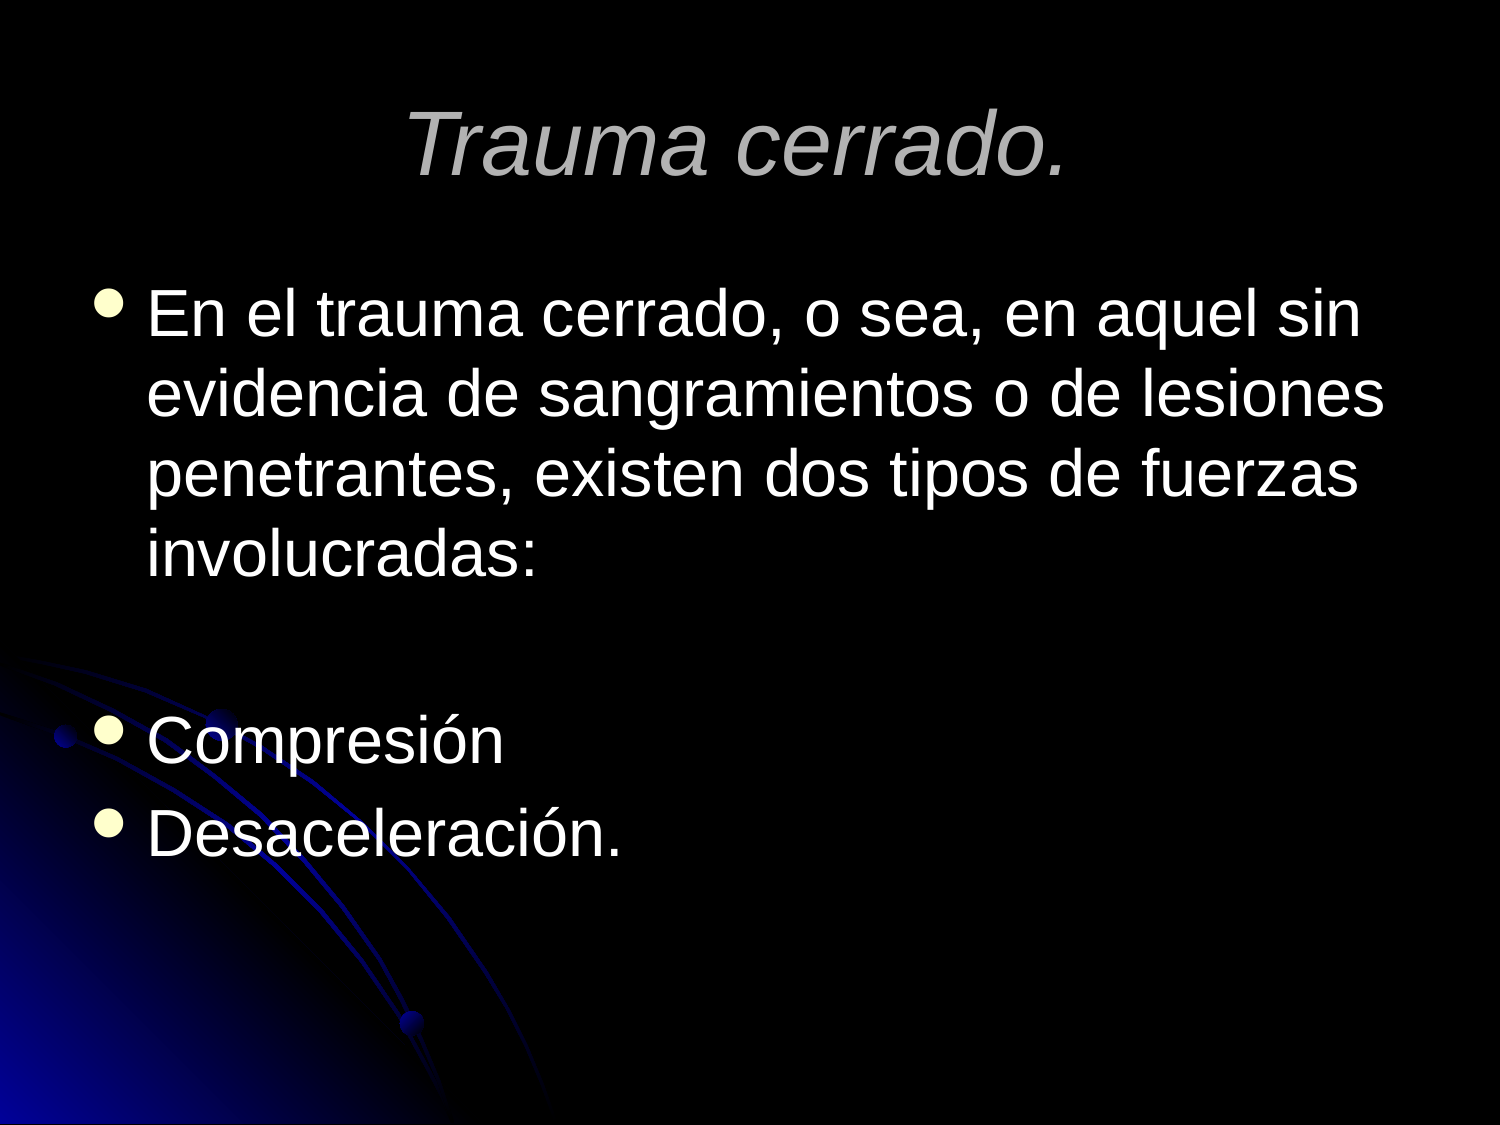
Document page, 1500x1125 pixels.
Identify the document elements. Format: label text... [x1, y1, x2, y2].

title Trauma cerrado. [74, 45, 1426, 233]
list En el trauma cerrado, o sea, en aquel sin evidencia de sangramientos o de lesiones penetrantes, existen dos tipos de fuerzas involucradas: Compresión Desaceleración. [74, 262, 1426, 1006]
